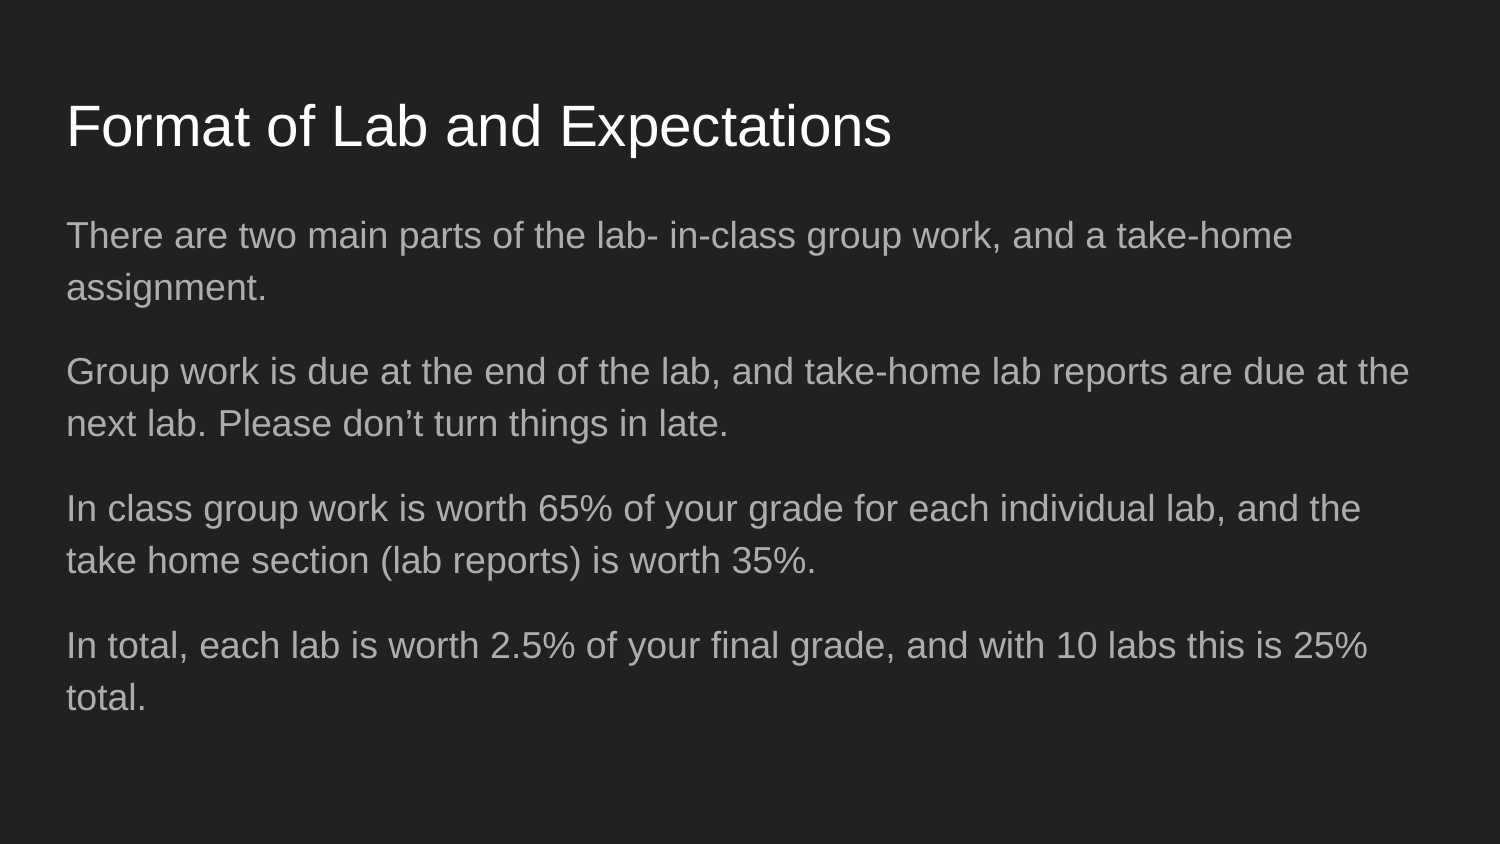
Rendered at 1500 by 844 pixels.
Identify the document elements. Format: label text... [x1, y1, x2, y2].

title Format of Lab and Expectations [51, 72, 1449, 167]
list There are two main parts of the lab- in-class group work, and a take-home assignment. Group work is due at the end of the lab, and take-home lab reports are due at the next lab. Please don’t turn things in late. In class group work is worth 65% of your grade for each individual lab, and the take home section (lab reports) is worth 35%. In total, each lab is worth 2.5% of your final grade, and with 10 labs this is 25% total. [51, 189, 1449, 750]
